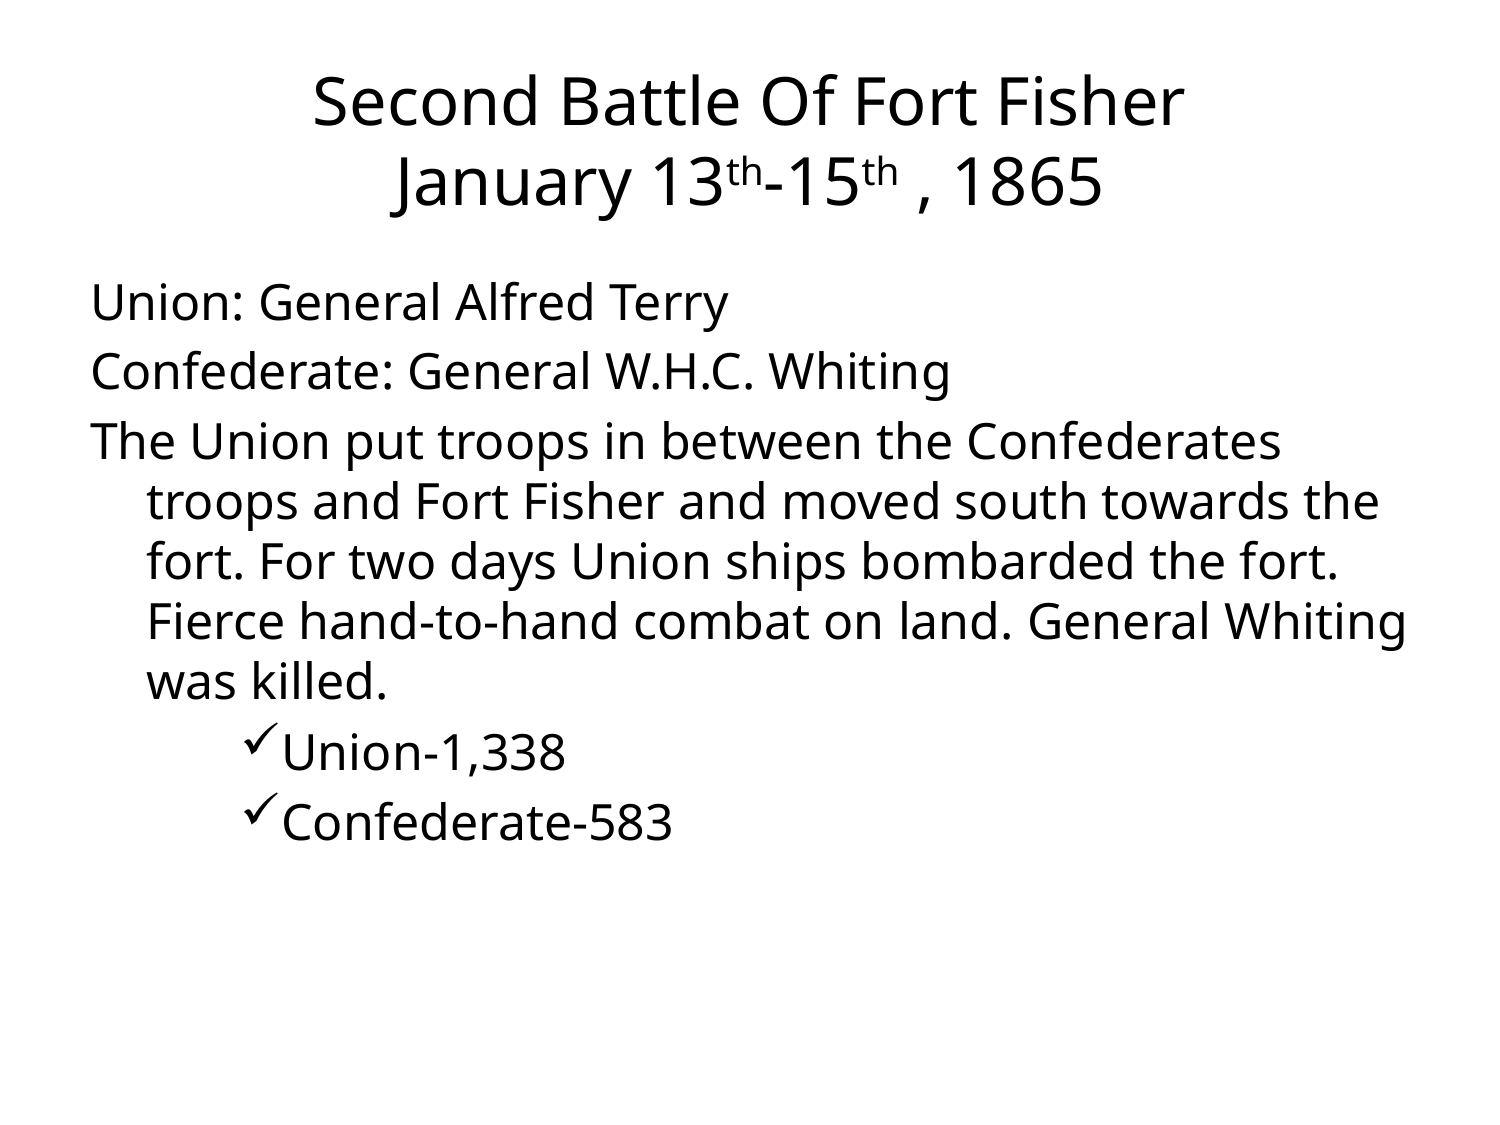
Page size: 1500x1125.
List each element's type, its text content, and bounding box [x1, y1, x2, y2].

list Union: General Alfred Terry Confederate: General W.H.C. Whiting The Union put troops in between the Confederates troops and Fort Fisher and moved south towards the fort. For two days Union ships bombarded the fort. Fierce hand-to-hand combat on land. General Whiting was killed. Union-1,338 Confederate-583 [74, 262, 1426, 1006]
title Second Battle Of Fort Fisher January 13th-15th , 1865 [74, 44, 1426, 233]
